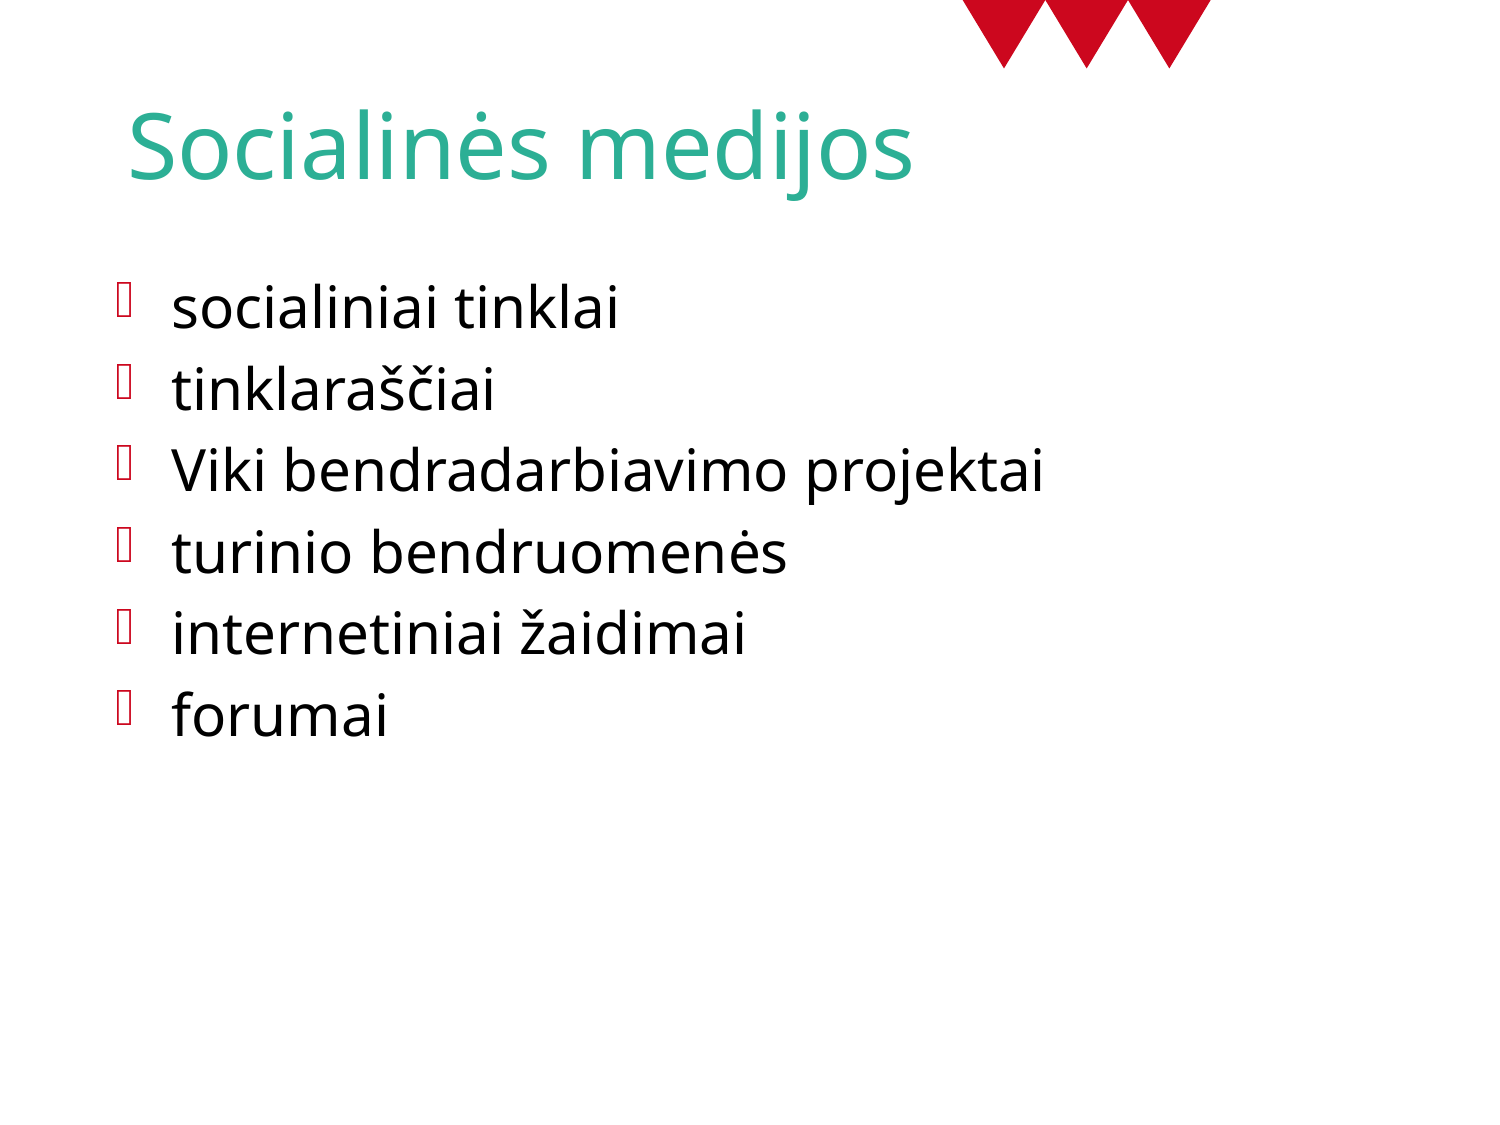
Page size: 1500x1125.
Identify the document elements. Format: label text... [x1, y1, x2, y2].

list socialiniai tinklai tinklaraščiai Viki bendradarbiavimo projektai turinio bendruomenės internetiniai žaidimai forumai [100, 262, 1400, 1012]
title Socialinės medijos [112, 66, 1388, 220]
